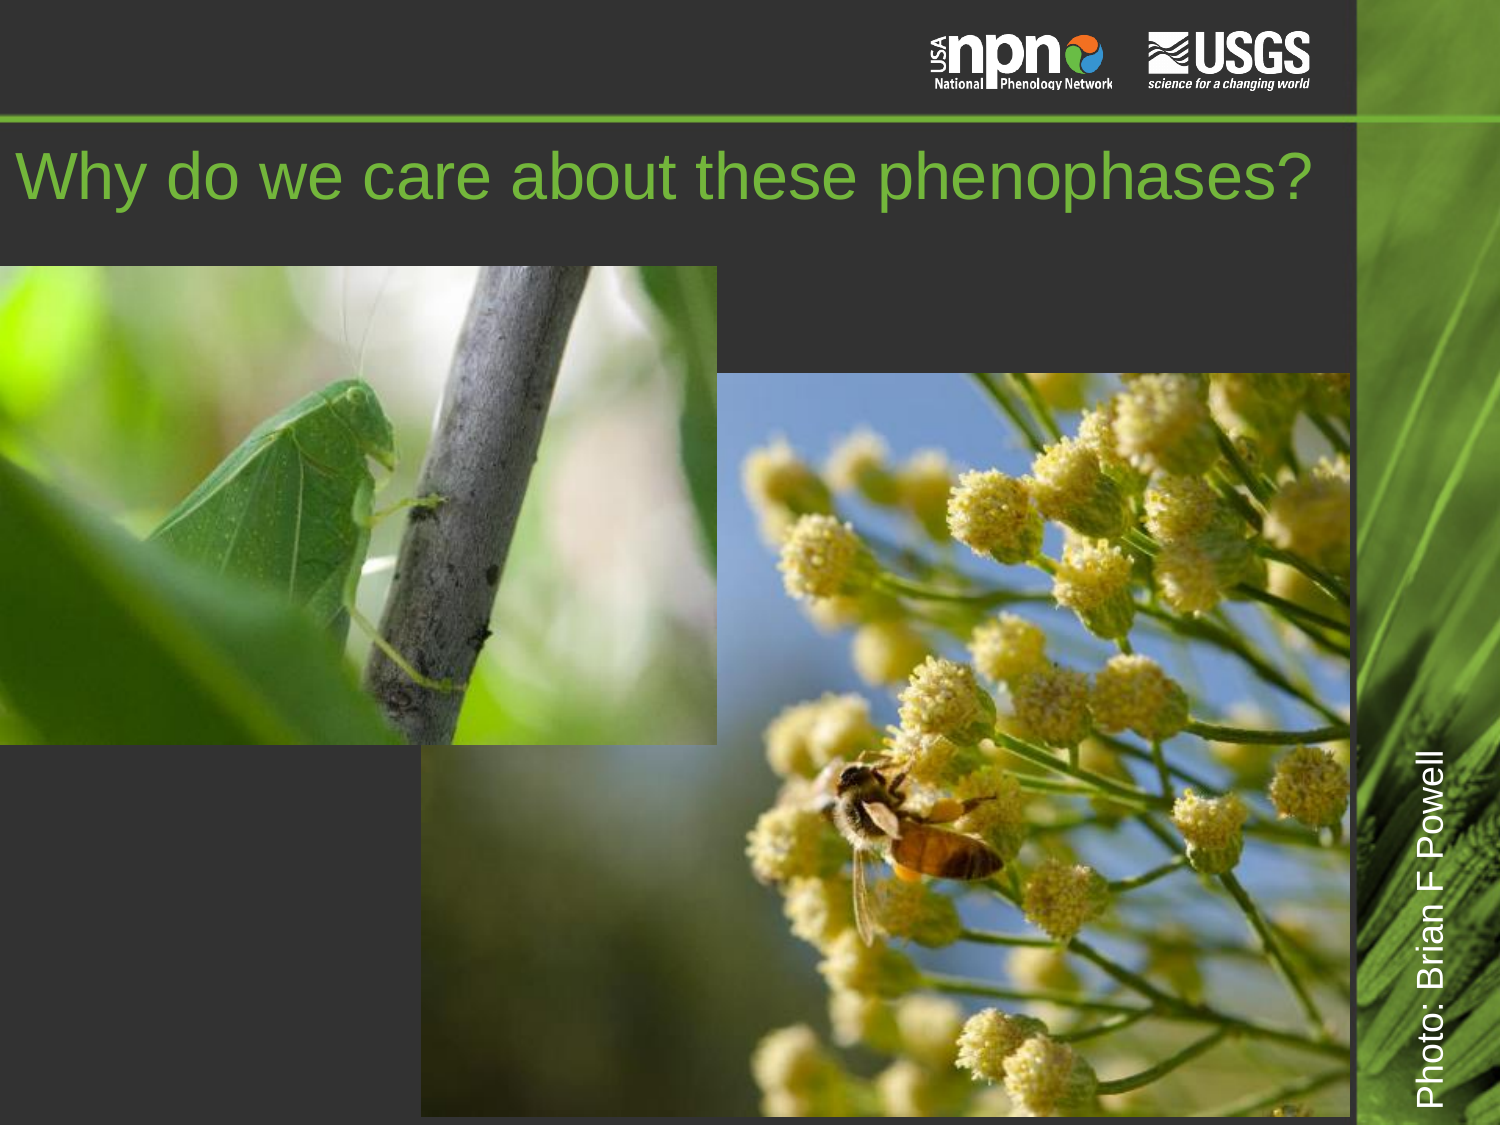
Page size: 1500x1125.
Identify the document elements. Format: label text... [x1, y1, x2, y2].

title Why do we care about these phenophases? [0, 79, 1350, 267]
picture [0, 0, 1500, 1125]
text_box Photo: Brian F Powell [1398, 414, 1458, 1125]
